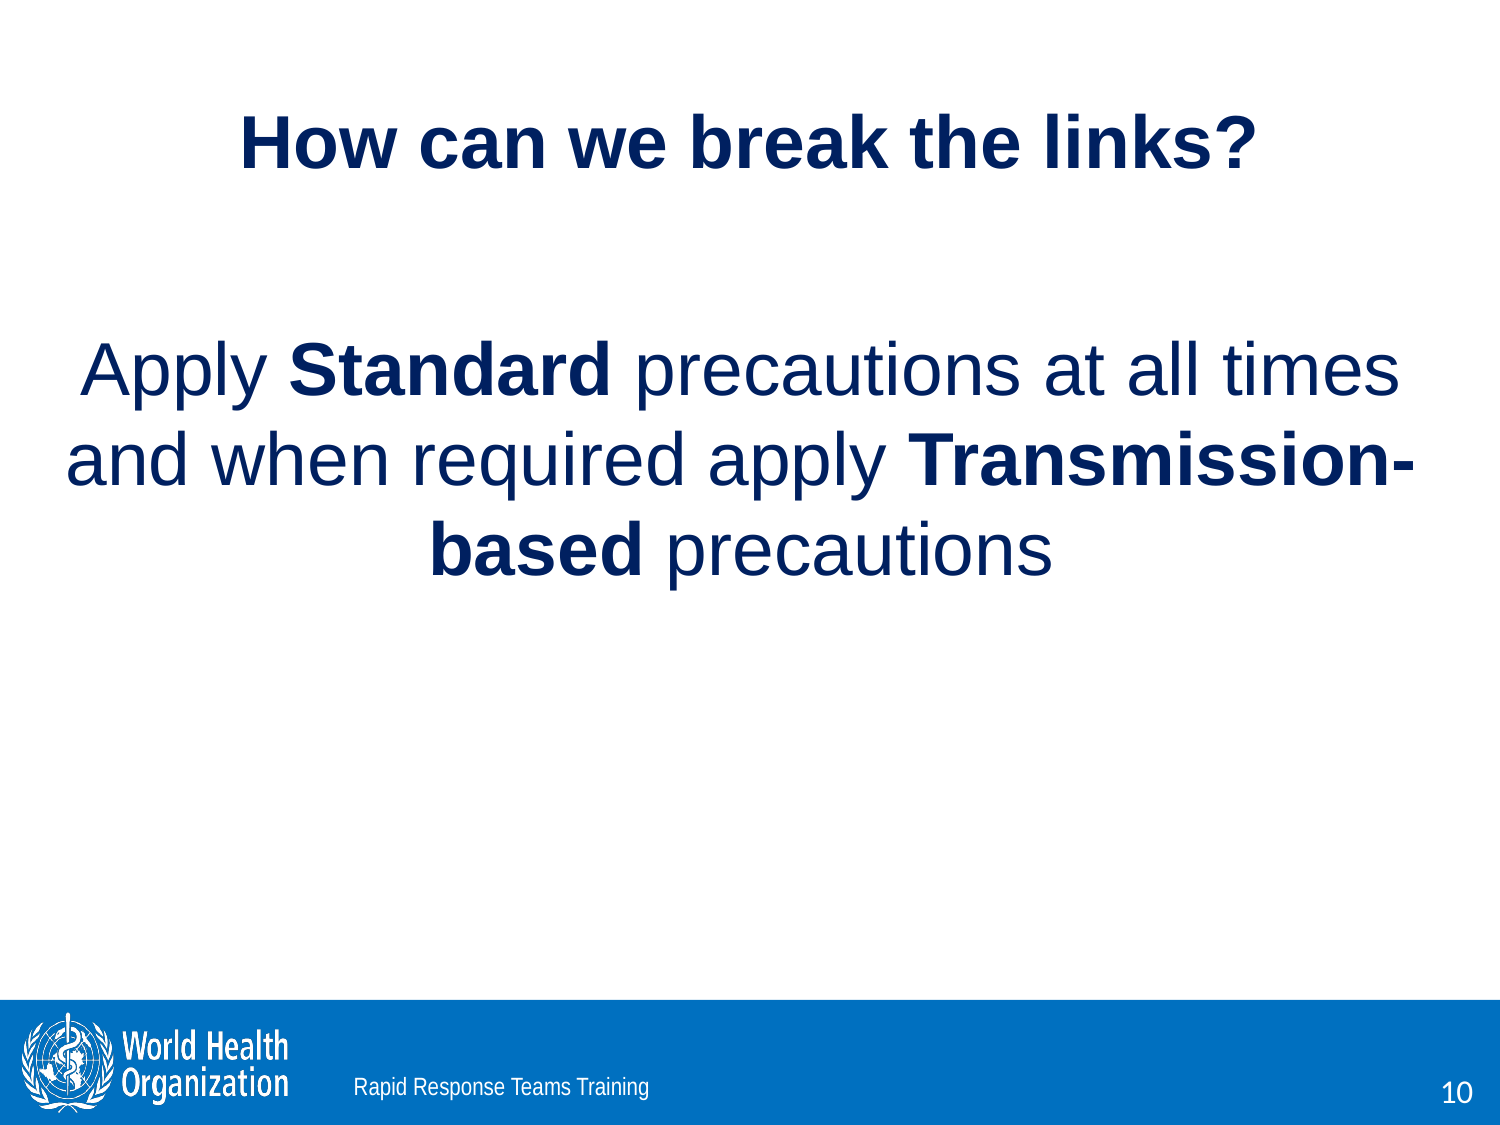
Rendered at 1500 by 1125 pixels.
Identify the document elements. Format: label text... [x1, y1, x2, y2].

picture [21, 1012, 288, 1113]
list Apply Standard precautions at all times and when required apply Transmission-based precautions [0, 312, 1483, 763]
title How can we break the links? [75, 45, 1425, 233]
